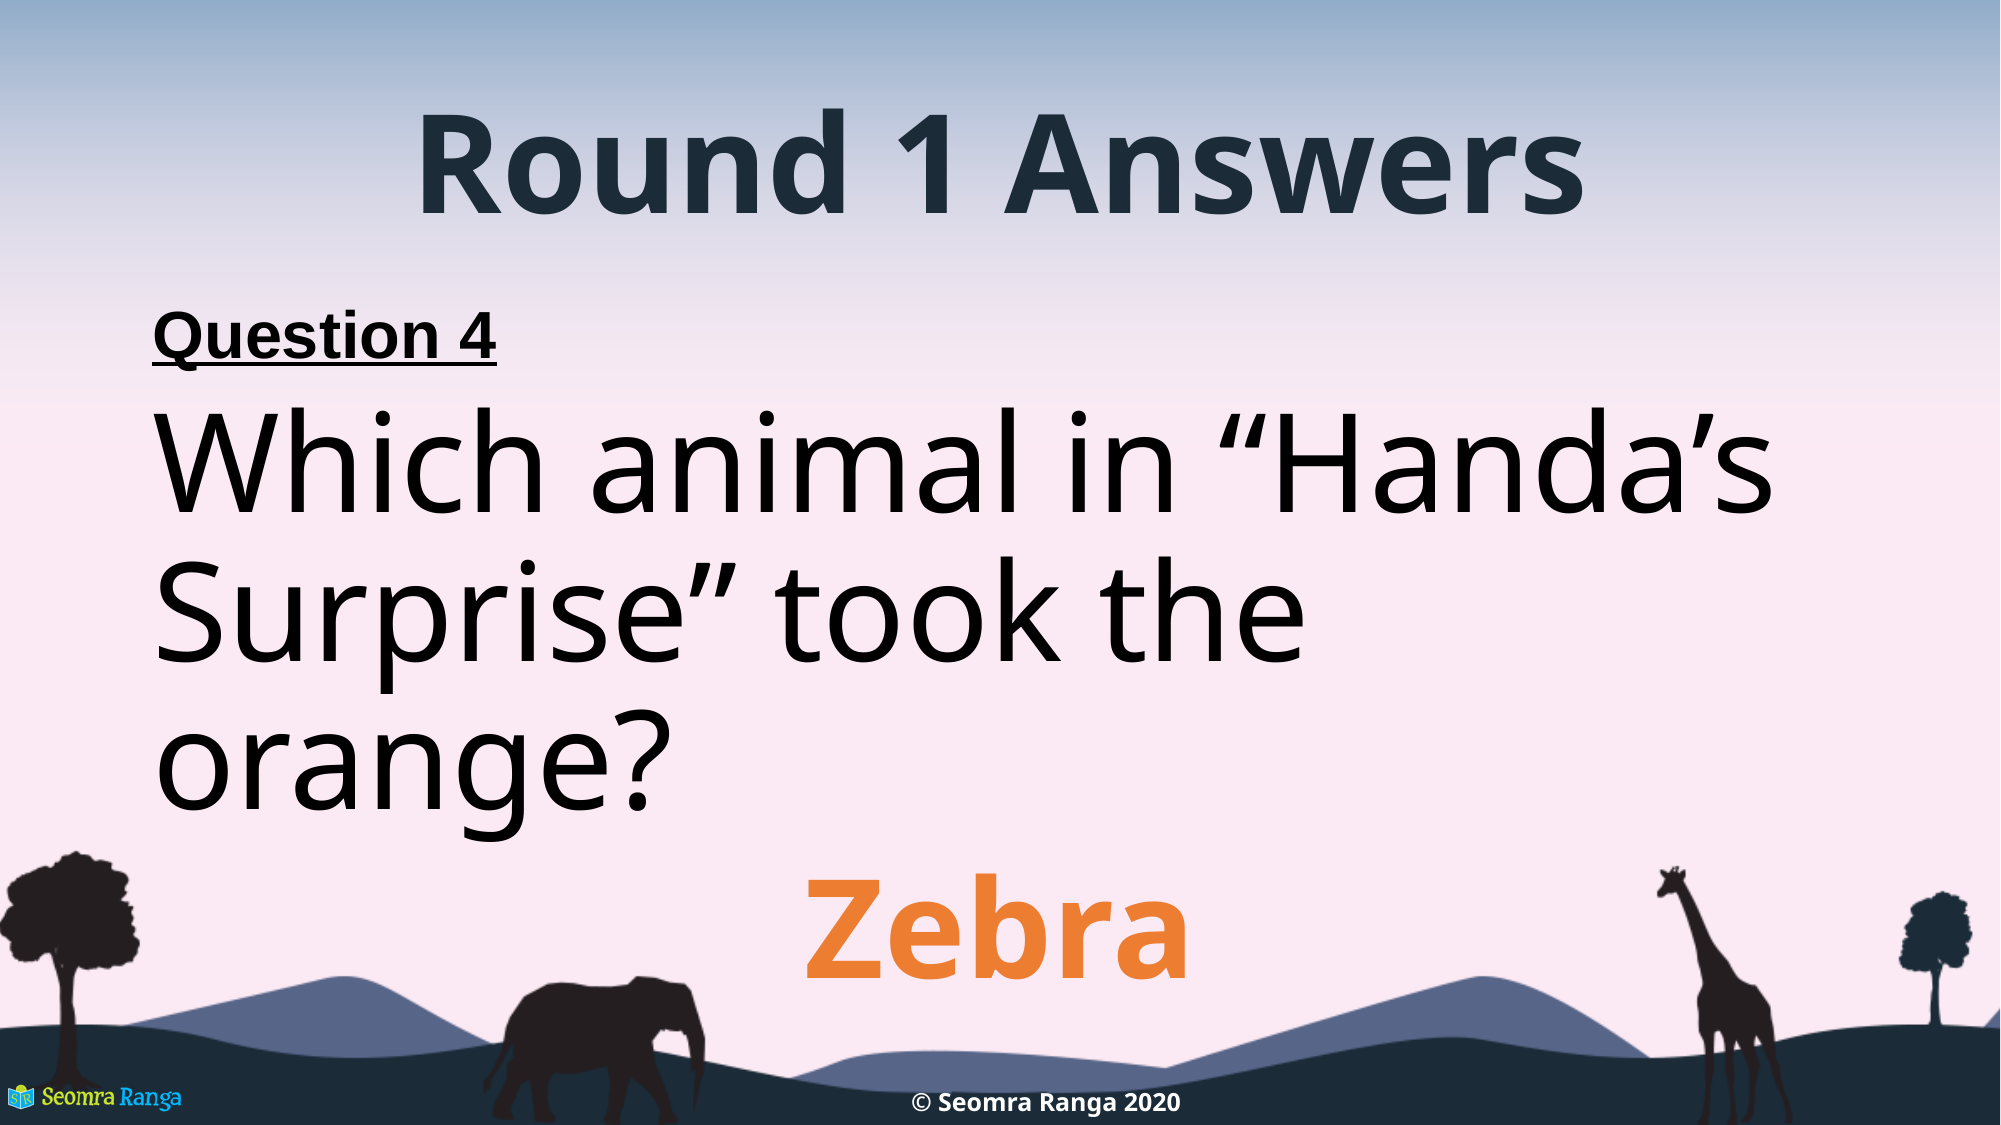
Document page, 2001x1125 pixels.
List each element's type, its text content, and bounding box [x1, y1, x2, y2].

picture [0, 0, 2001, 1125]
title Round 1 Answers [137, 59, 1863, 278]
list Question 4 Which animal in “Handa’s Surprise” took the orange? Zebra [137, 293, 1863, 1014]
text_box © Seomra Ranga 2020 www.seomraranga.com [762, 1079, 1330, 1125]
